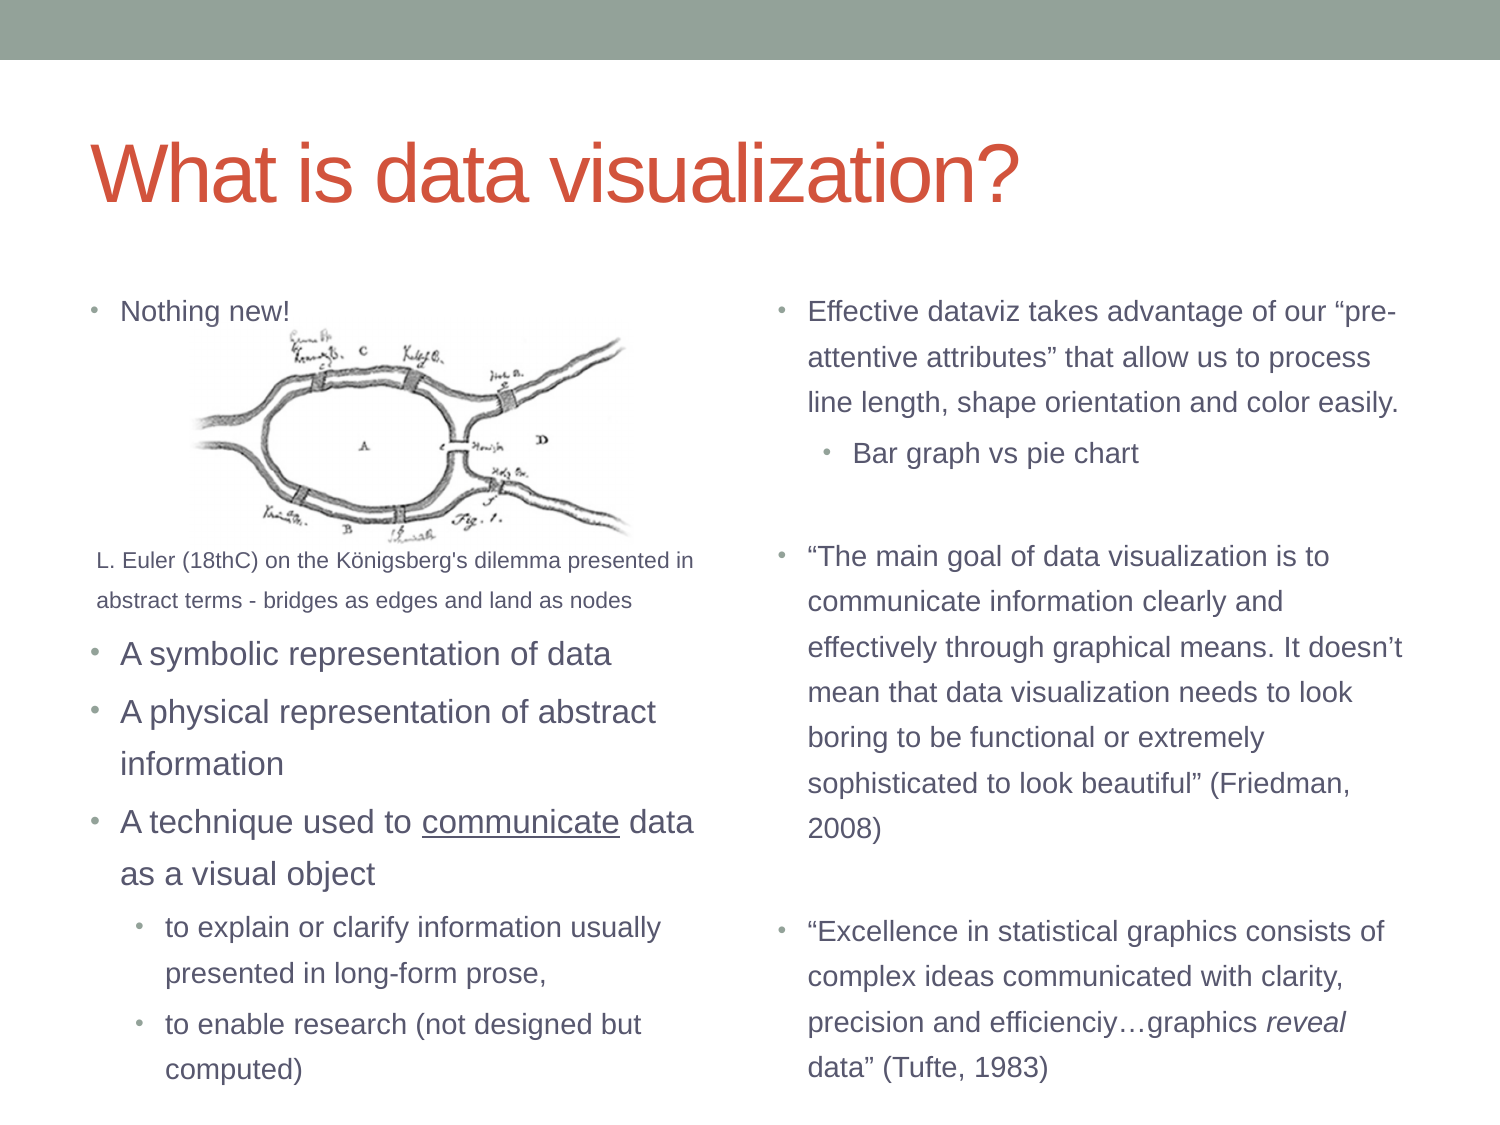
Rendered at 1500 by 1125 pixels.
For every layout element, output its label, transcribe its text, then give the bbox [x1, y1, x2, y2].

list Nothing new! L. Euler (18thC) on the Königsberg's dilemma presented in abstract terms - bridges as edges and land as nodes A symbolic representation of data A physical representation of abstract information A technique used to communicate data as a visual object to explain or clarify information usually presented in long-form prose, to enable research (not designed but computed) [75, 274, 738, 1049]
title What is data visualization? [75, 87, 1425, 250]
list Effective dataviz takes advantage of our “pre-attentive attributes” that allow us to process line length, shape orientation and color easily. Bar graph vs pie chart “The main goal of data visualization is to communicate information clearly and effectively through graphical means. It doesn’t mean that data visualization needs to look boring to be functional or extremely sophisticated to look beautiful” (Friedman, 2008) “Excellence in statistical graphics consists of complex ideas communicated with clarity, precision and efficienciy…graphics reveal data” (Tufte, 1983) [762, 274, 1425, 1049]
picture [188, 315, 636, 558]
